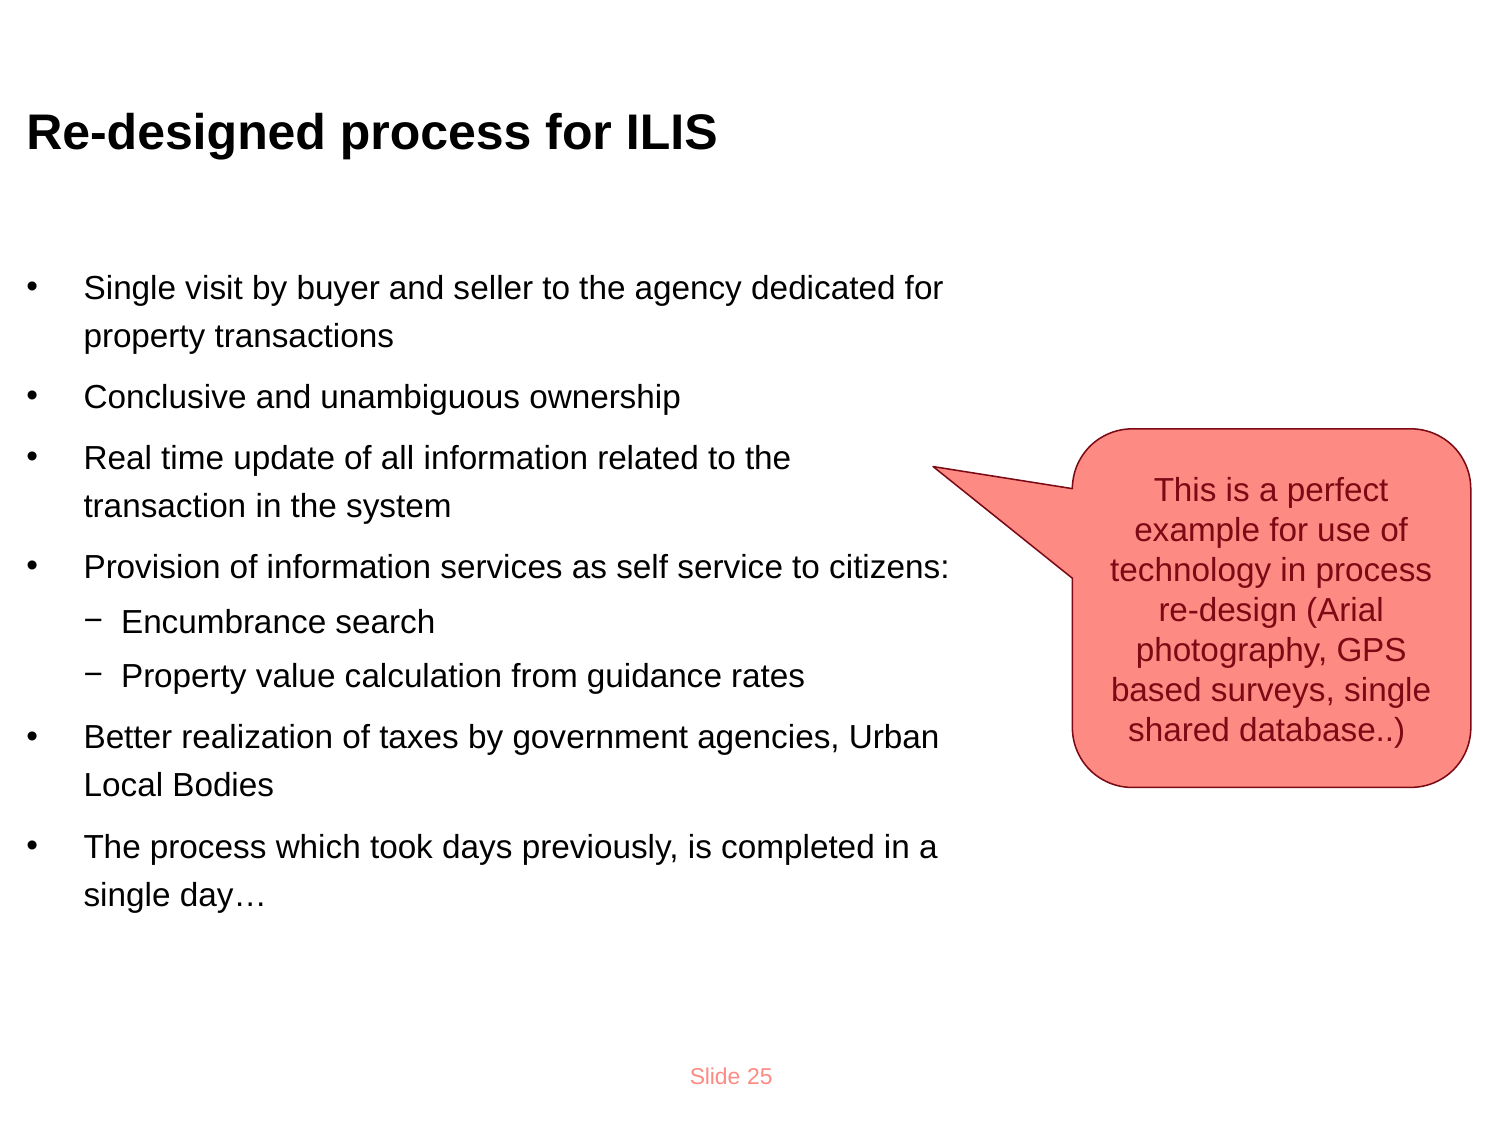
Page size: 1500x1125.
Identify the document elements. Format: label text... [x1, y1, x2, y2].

title Re-designed process for ILIS [26, 99, 1472, 224]
list Single visit by buyer and seller to the agency dedicated for property transactions Conclusive and unambiguous ownership Real time update of all information related to the transaction in the system Provision of information services as self service to citizens: Encumbrance search Property value calculation from guidance rates Better realization of taxes by government agencies, Urban Local Bodies The process which took days previously, is completed in a single day… [26, 257, 957, 999]
text_box This is a perfect example for use of technology in process re-design (Arial photography, GPS based surveys, single shared database..) [933, 428, 1471, 788]
